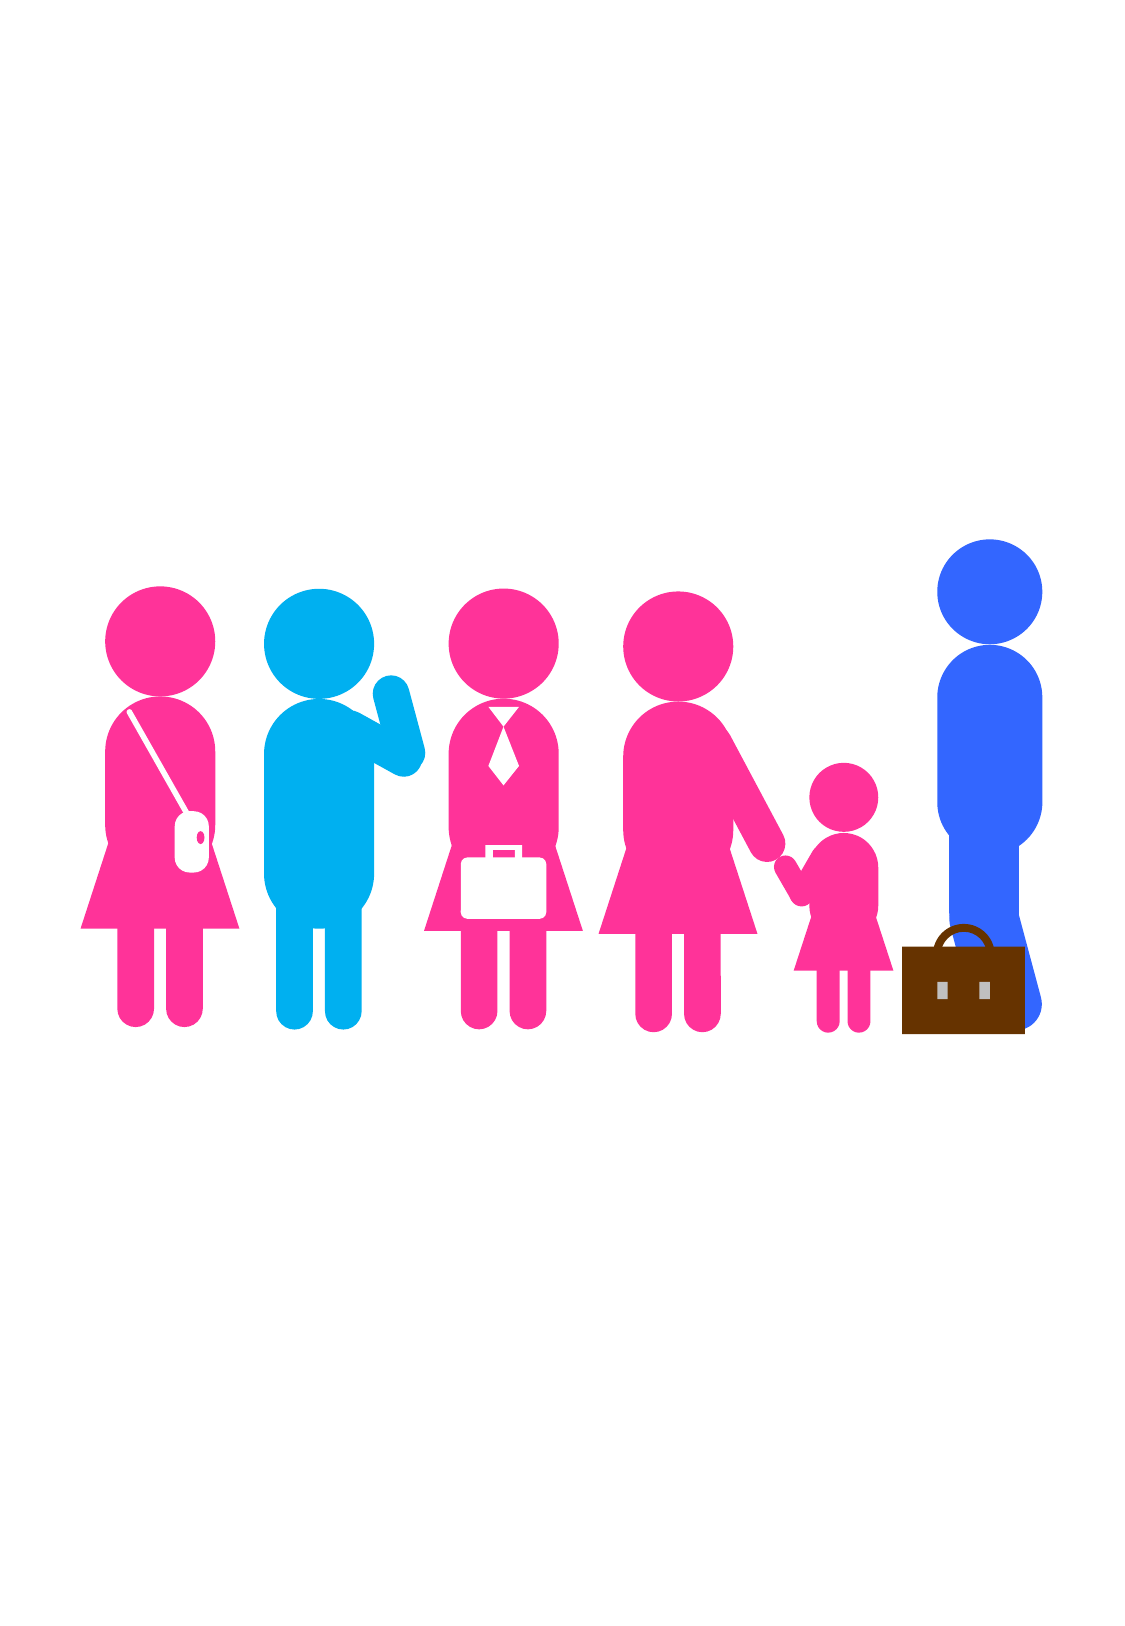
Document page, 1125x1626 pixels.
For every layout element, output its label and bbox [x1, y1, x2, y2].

text_box [80, 539, 1043, 1035]
